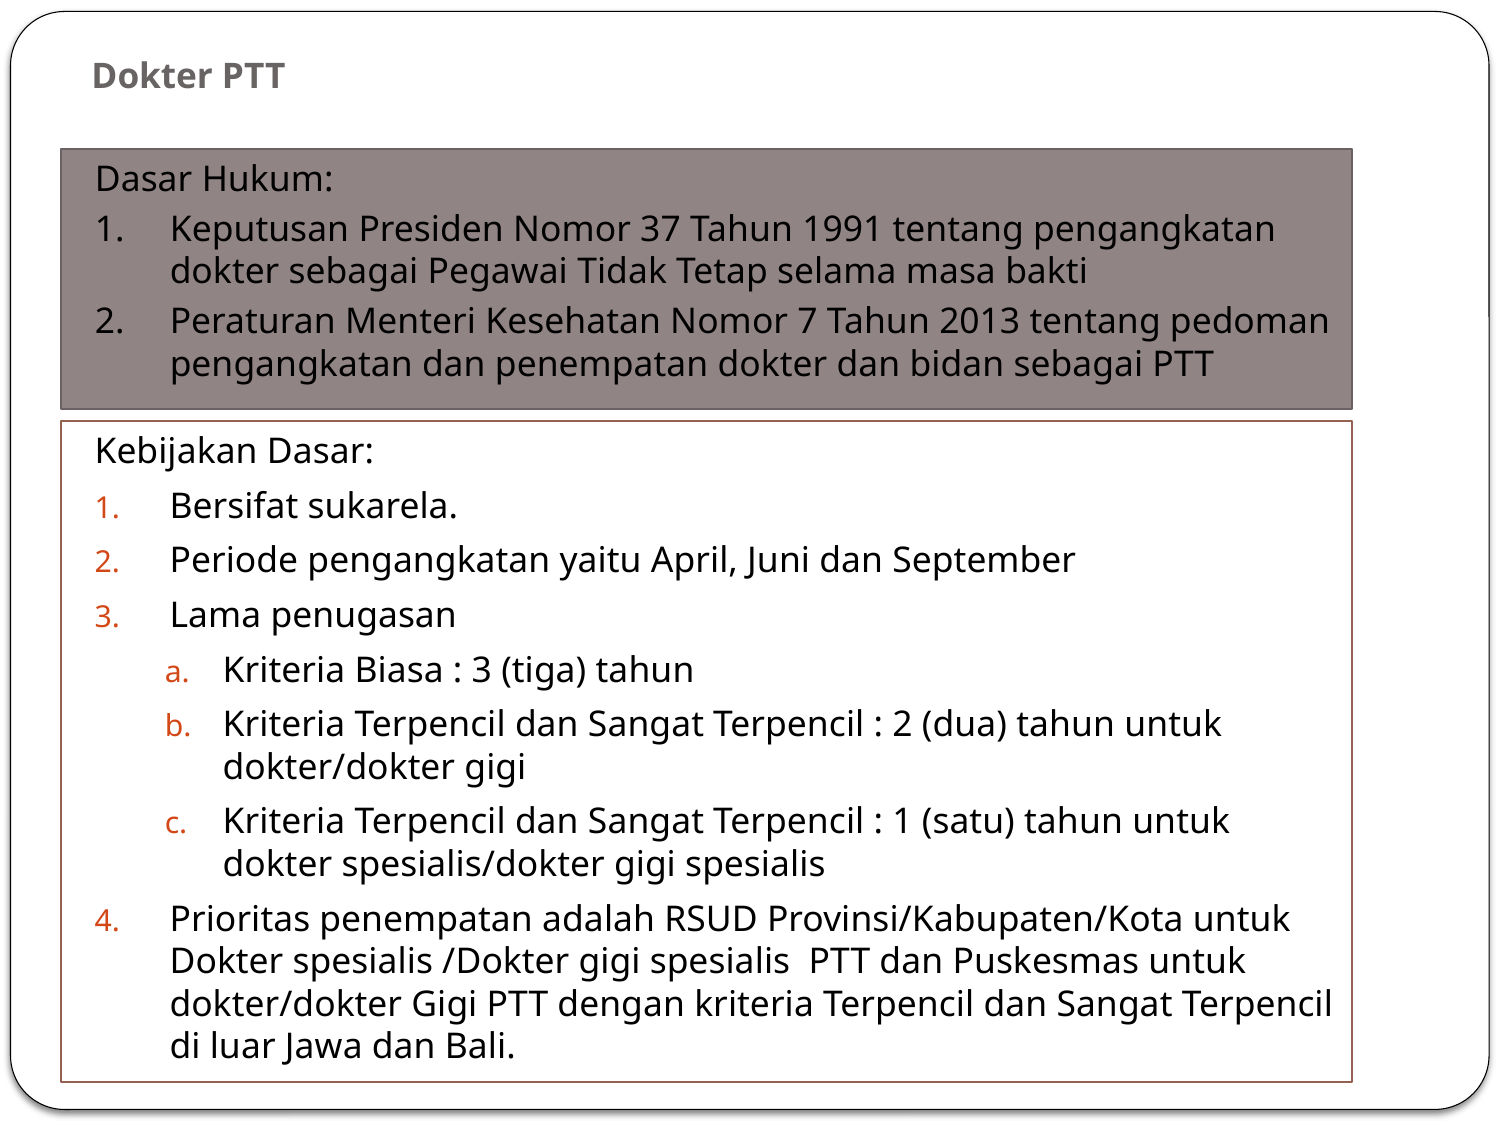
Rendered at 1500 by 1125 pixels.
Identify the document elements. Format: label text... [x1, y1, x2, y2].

list Kebijakan Dasar: Bersifat sukarela. Periode pengangkatan yaitu April, Juni dan September Lama penugasan Kriteria Biasa : 3 (tiga) tahun Kriteria Terpencil dan Sangat Terpencil : 2 (dua) tahun untuk dokter/dokter gigi Kriteria Terpencil dan Sangat Terpencil : 1 (satu) tahun untuk dokter spesialis/dokter gigi spesialis Prioritas penempatan adalah RSUD Provinsi/Kabupaten/Kota untuk Dokter spesialis /Dokter gigi spesialis PTT dan Puskesmas untuk dokter/dokter Gigi PTT dengan kriteria Terpencil dan Sangat Terpencil di luar Jawa dan Bali. [60, 420, 1353, 1083]
title Dokter PTT [76, 42, 703, 114]
text_box Dasar Hukum: Keputusan Presiden Nomor 37 Tahun 1991 tentang pengangkatan dokter sebagai Pegawai Tidak Tetap selama masa bakti Peraturan Menteri Kesehatan Nomor 7 Tahun 2013 tentang pedoman pengangkatan dan penempatan dokter dan bidan sebagai PTT [60, 148, 1353, 410]
